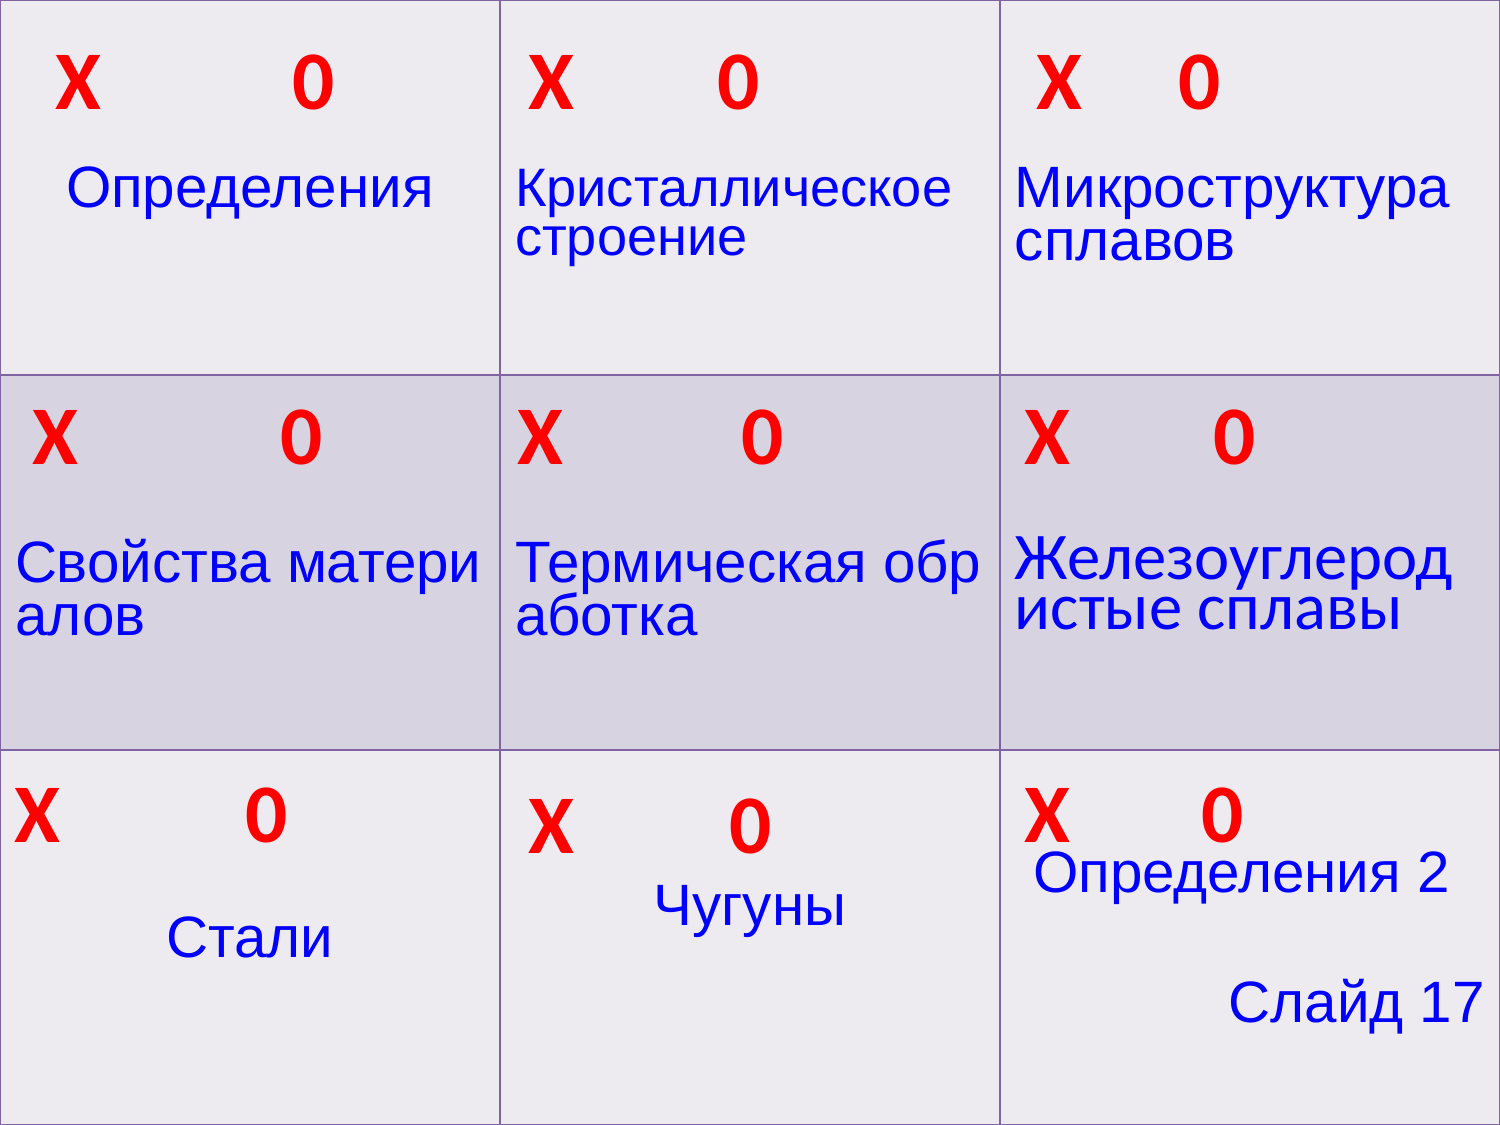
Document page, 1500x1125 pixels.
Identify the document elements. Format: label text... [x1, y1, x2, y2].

text_box Х [1009, 373, 1081, 489]
table_cell Определения 2 Слайд 17 [1001, 751, 1499, 1124]
text_box Х [502, 373, 578, 489]
table_cell Стали [1, 751, 499, 1124]
text_box Х [1022, 19, 1098, 134]
table_header Определения [1, 1, 499, 374]
text_box 0 [702, 19, 786, 134]
text_box Х [513, 763, 597, 878]
table_cell Свойства материалов [1, 376, 499, 749]
table_header Кристаллическое строение [501, 1, 999, 374]
text_box 0 [1187, 751, 1260, 867]
table_header Микроструктура сплавов [1001, 1, 1499, 374]
text_box Х [1009, 751, 1069, 867]
text_box 0 [266, 373, 339, 489]
text_box 0 [230, 751, 303, 867]
text_box 0 [277, 19, 373, 134]
table_cell Чугуны [501, 751, 999, 1124]
text_box 0 [1198, 373, 1282, 489]
text_box Х [17, 373, 65, 489]
table_cell Железоуглеродистые сплавы [1001, 376, 1499, 749]
text_box Х [0, 751, 71, 867]
text_box Х [514, 19, 590, 134]
table_cell Термическая обработка [501, 376, 999, 749]
text_box 0 [714, 763, 767, 878]
text_box Х [41, 19, 124, 134]
text_box 0 [726, 373, 799, 489]
text_box 0 [1163, 19, 1236, 134]
